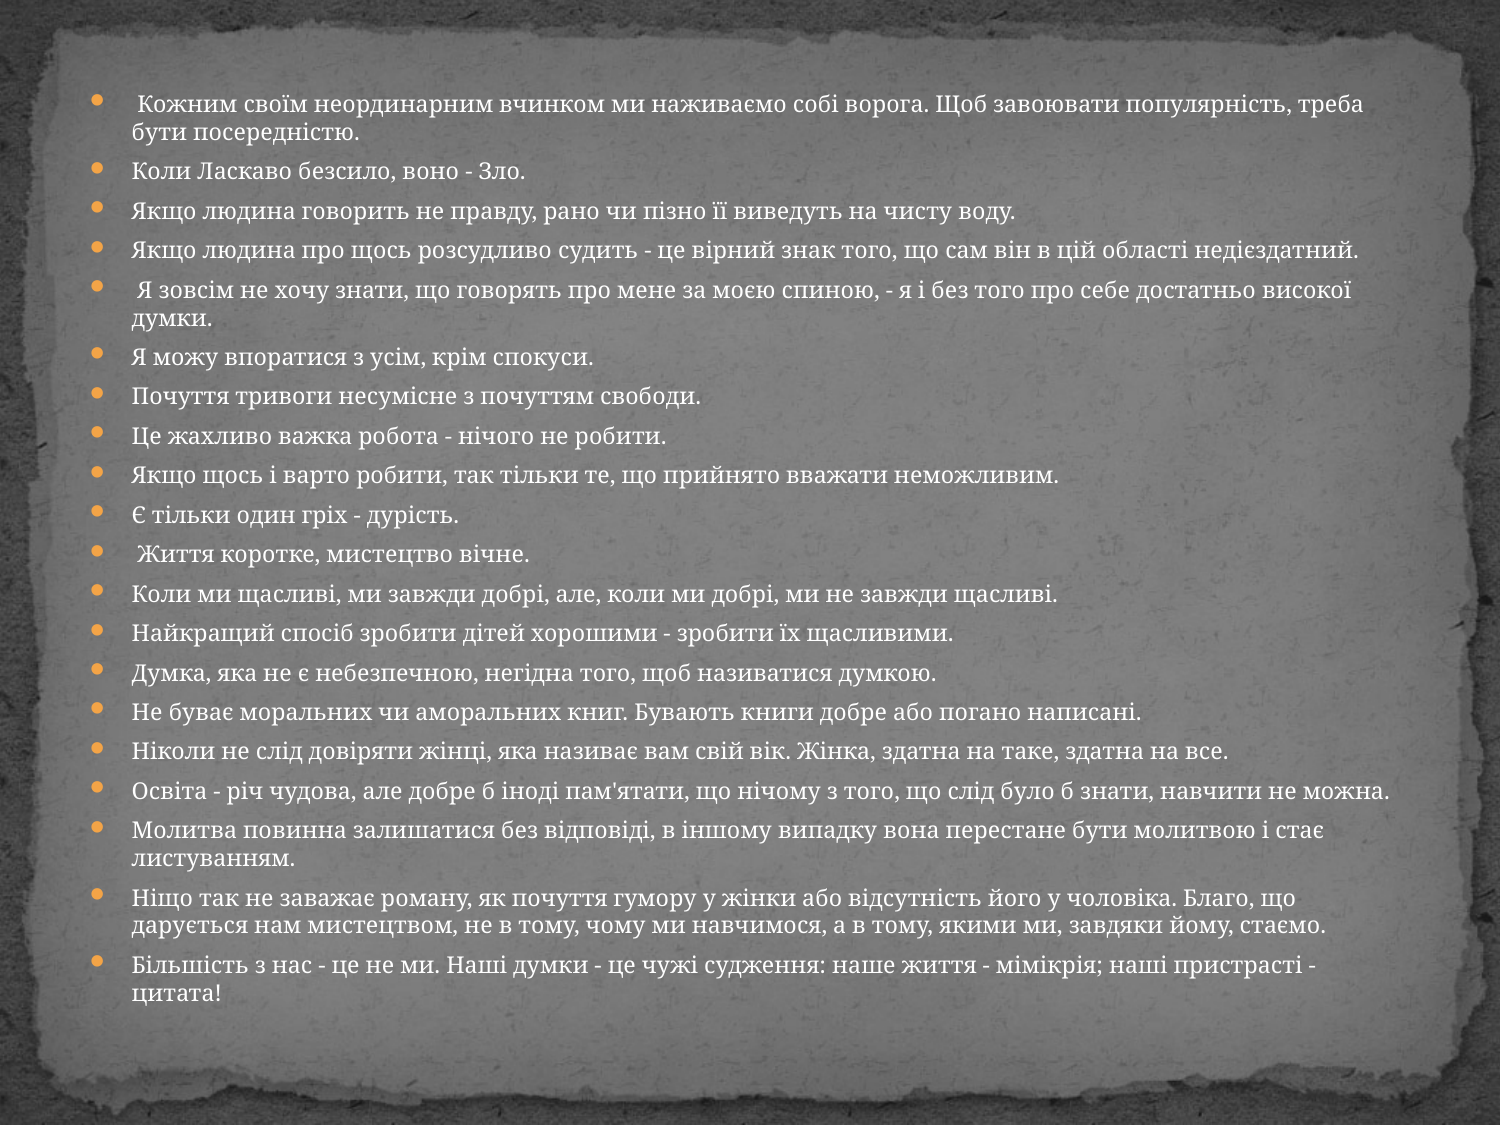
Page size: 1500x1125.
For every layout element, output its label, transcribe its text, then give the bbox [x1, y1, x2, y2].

list Кожним своїм неординарним вчинком ми наживаємо собі ворога. Щоб завоювати популярність, треба бути посередністю. Коли Ласкаво безсило, воно - Зло. Якщо людина говорить не правду, рано чи пізно її виведуть на чисту воду. Якщо людина про щось розсудливо судить - це вірний знак того, що сам він в цій області недієздатний. Я зовсім не хочу знати, що говорять про мене за моєю спиною, - я і без того про себе достатньо високої думки. Я можу впоратися з усім, крім спокуси. Почуття тривоги несумісне з почуттям свободи. Це жахливо важка робота - нічого не робити. Якщо щось і варто робити, так тільки те, що прийнято вважати неможливим. Є тільки один гріх - дурість. Життя коротке, мистецтво вічне. Коли ми щасливі, ми завжди добрі, але, коли ми добрі, ми не завжди щасливі. Найкращий спосіб зробити дітей хорошими - зробити їх щасливими. Думка, яка не є небезпечною, негідна того, щоб називатися думкою. Не буває моральних чи аморальних книг. Бувають книги добре або погано написані. Ніколи не слід довіряти жінці, яка називає вам свій вік. Жінка, здатна на таке, здатна на все. Освіта - річ чудова, але добре б іноді пам'ятати, що нічому з того, що слід було б знати, навчити не можна. Молитва повинна залишатися без відповіді, в іншому випадку вона перестане бути молитвою і стає листуванням. Ніщо так не заважає роману, як почуття гумору у жінки або відсутність його у чоловіка. Благо, що дарується нам мистецтвом, не в тому, чому ми навчимося, а в тому, якими ми, завдяки йому, стаємо. Більшість з нас - це не ми. Наші думки - це чужі судження: наше життя - мімікрія; наші пристрасті - цитата! [75, 82, 1425, 1032]
